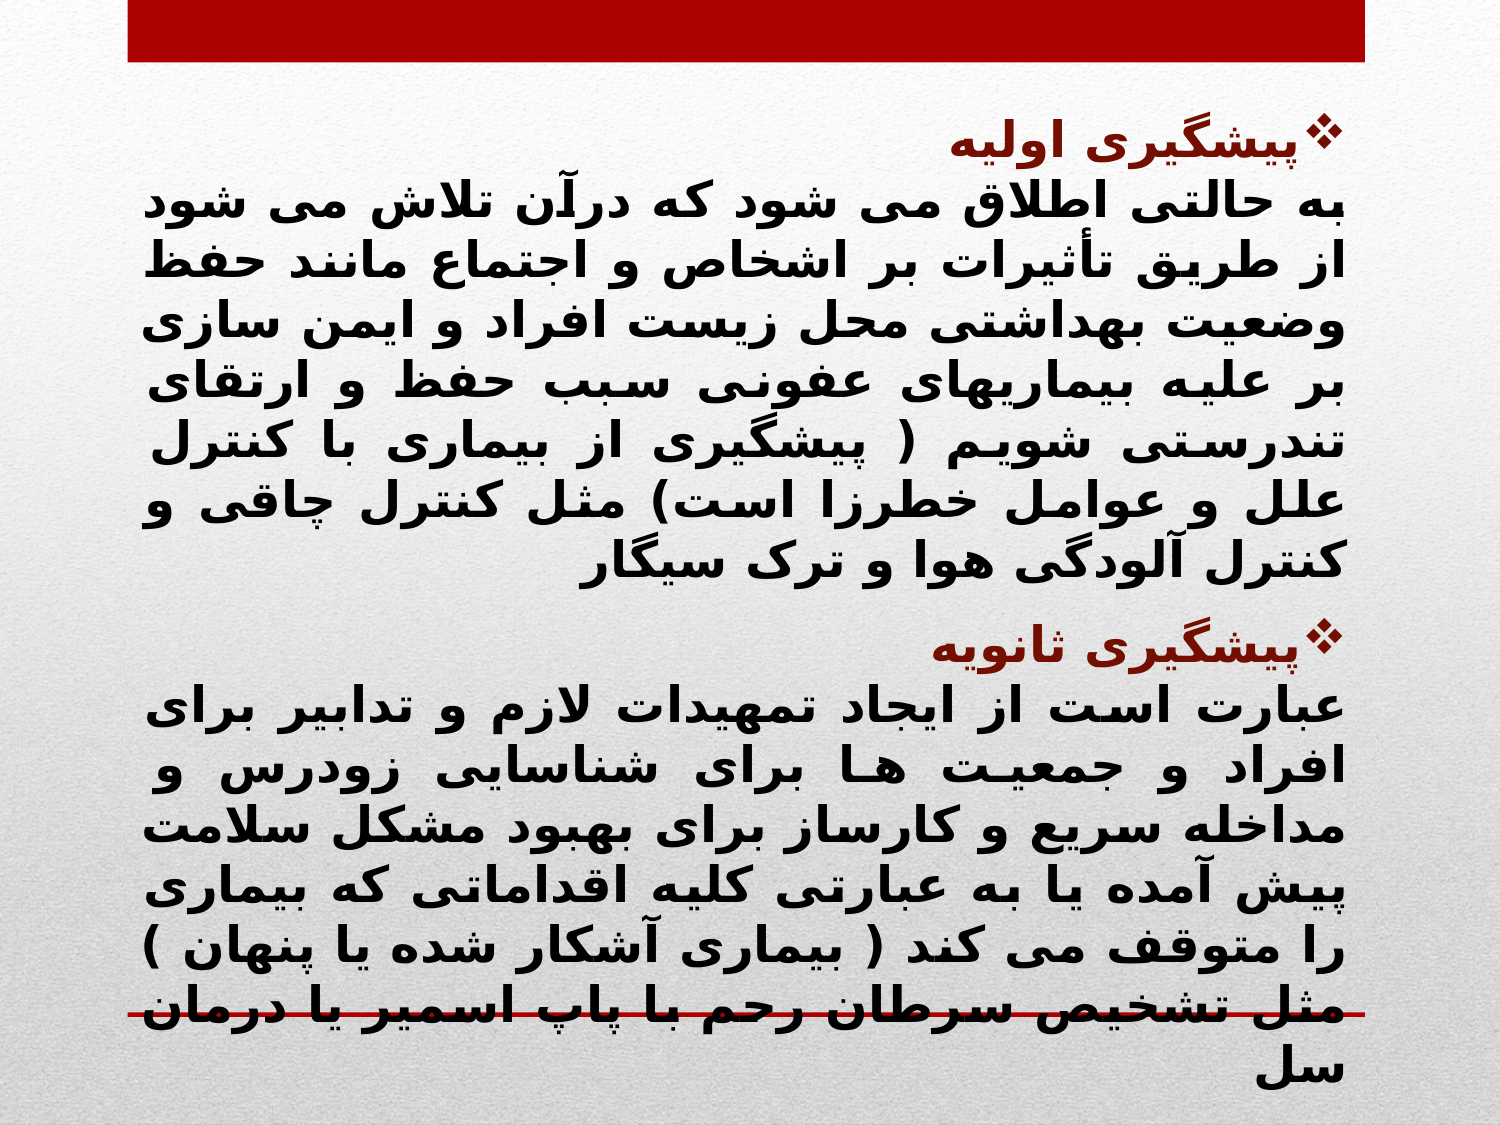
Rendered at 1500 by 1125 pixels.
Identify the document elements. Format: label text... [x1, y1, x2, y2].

text_box پیشگیری اولیه به حالتی اطلاق می شود که درآن تلاش می شود از طریق تأثیرات بر اشخاص و اجتماع مانند حفظ وضعیت بهداشتی محل زیست افراد و ایمن سازی بر علیه بیماریهای عفونی سبب حفظ و ارتقای تندرستی شویم ( پیشگیری از بیماری با کنترل علل و عوامل خطرزا است) مثل کنترل چاقی و کنترل آلودگی هوا و ترک سیگار پیشگیری ثانویه عبارت است از ایجاد تمهیدات لازم و تدابیر برای افراد و جمعیت ها برای شناسایی زودرس و مداخله سریع و کارساز برای بهبود مشکل سلامت پیش آمده یا به عبارتی کلیه اقداماتی که بیماری را متوقف می کند ( بیماری آشکار شده یا پنهان ) مثل تشخیص سرطان رحم با پاپ اسمیر یا درمان سل [125, 99, 1363, 1100]
